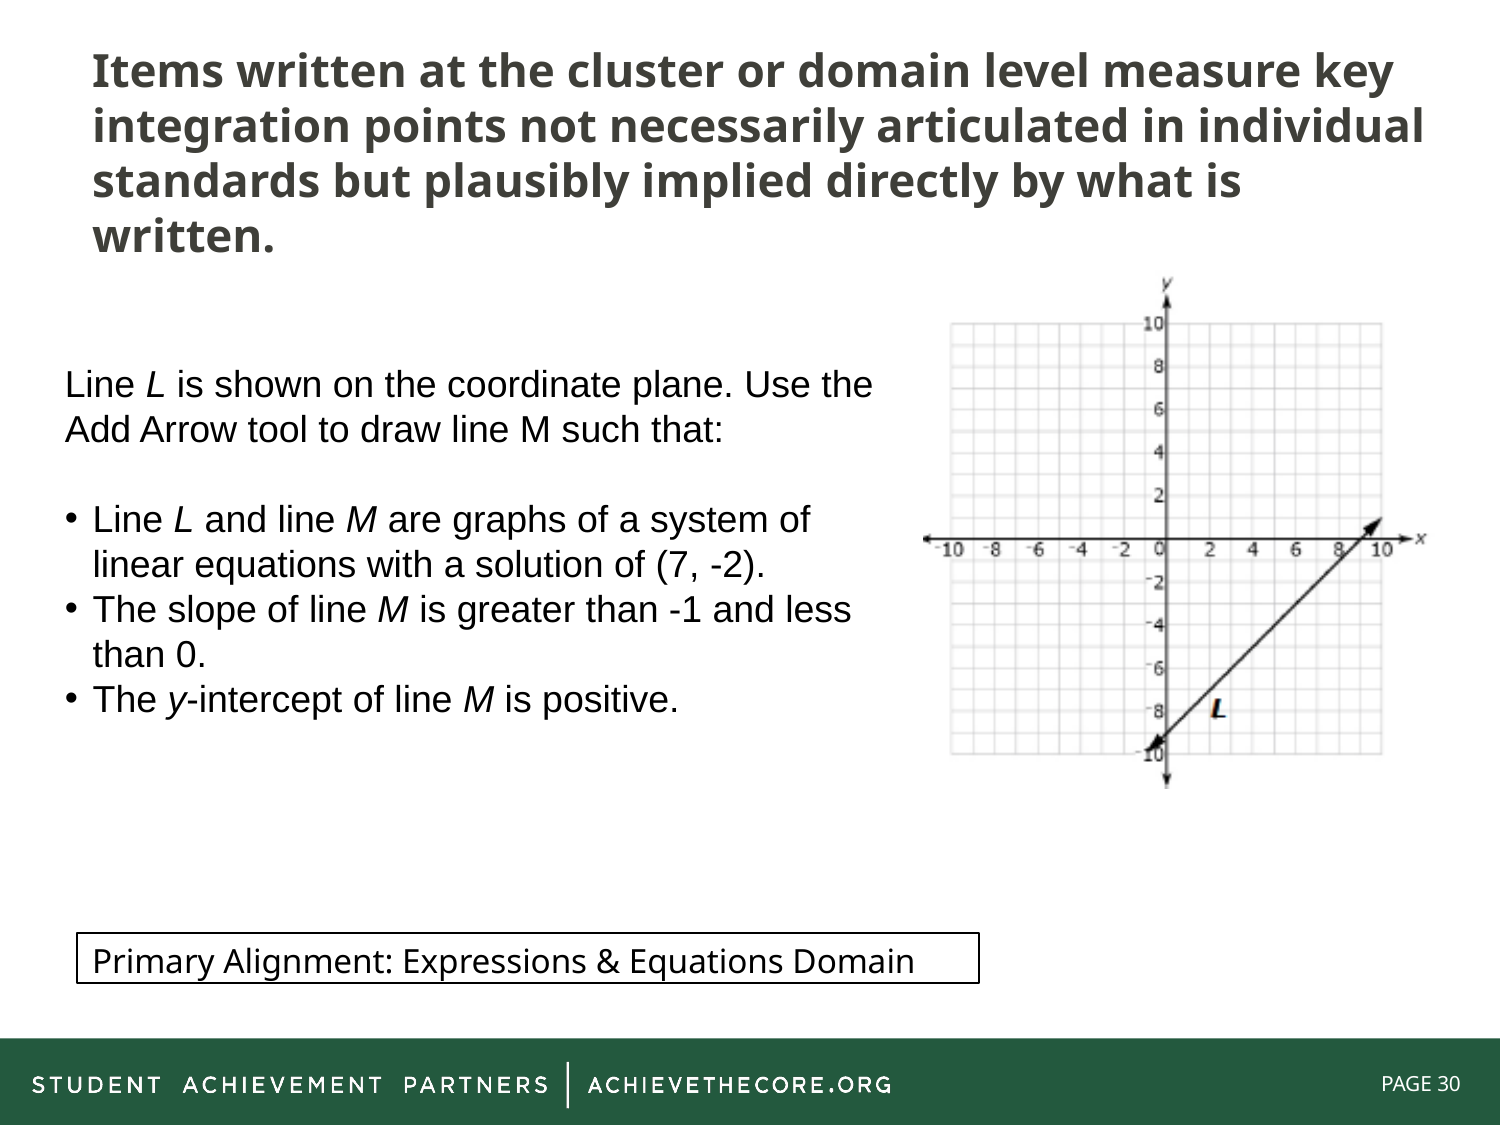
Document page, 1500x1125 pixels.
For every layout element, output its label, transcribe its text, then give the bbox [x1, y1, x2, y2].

picture [923, 269, 1460, 789]
text_box Primary Alignment: Expressions & Equations Domain [77, 933, 979, 983]
picture [12, 1055, 911, 1112]
text_box Line L is shown on the coordinate plane. Use the Add Arrow tool to draw line M such that: Line L and line M are graphs of a system of linear equations with a solution of (7, -2). The slope of line M is greater than -1 and less than 0. The y-intercept of line M is positive. [50, 352, 889, 728]
title Items written at the cluster or domain level measure key integration points not necessarily articulated in individual standards but plausibly implied directly by what is written. [77, 45, 1452, 259]
